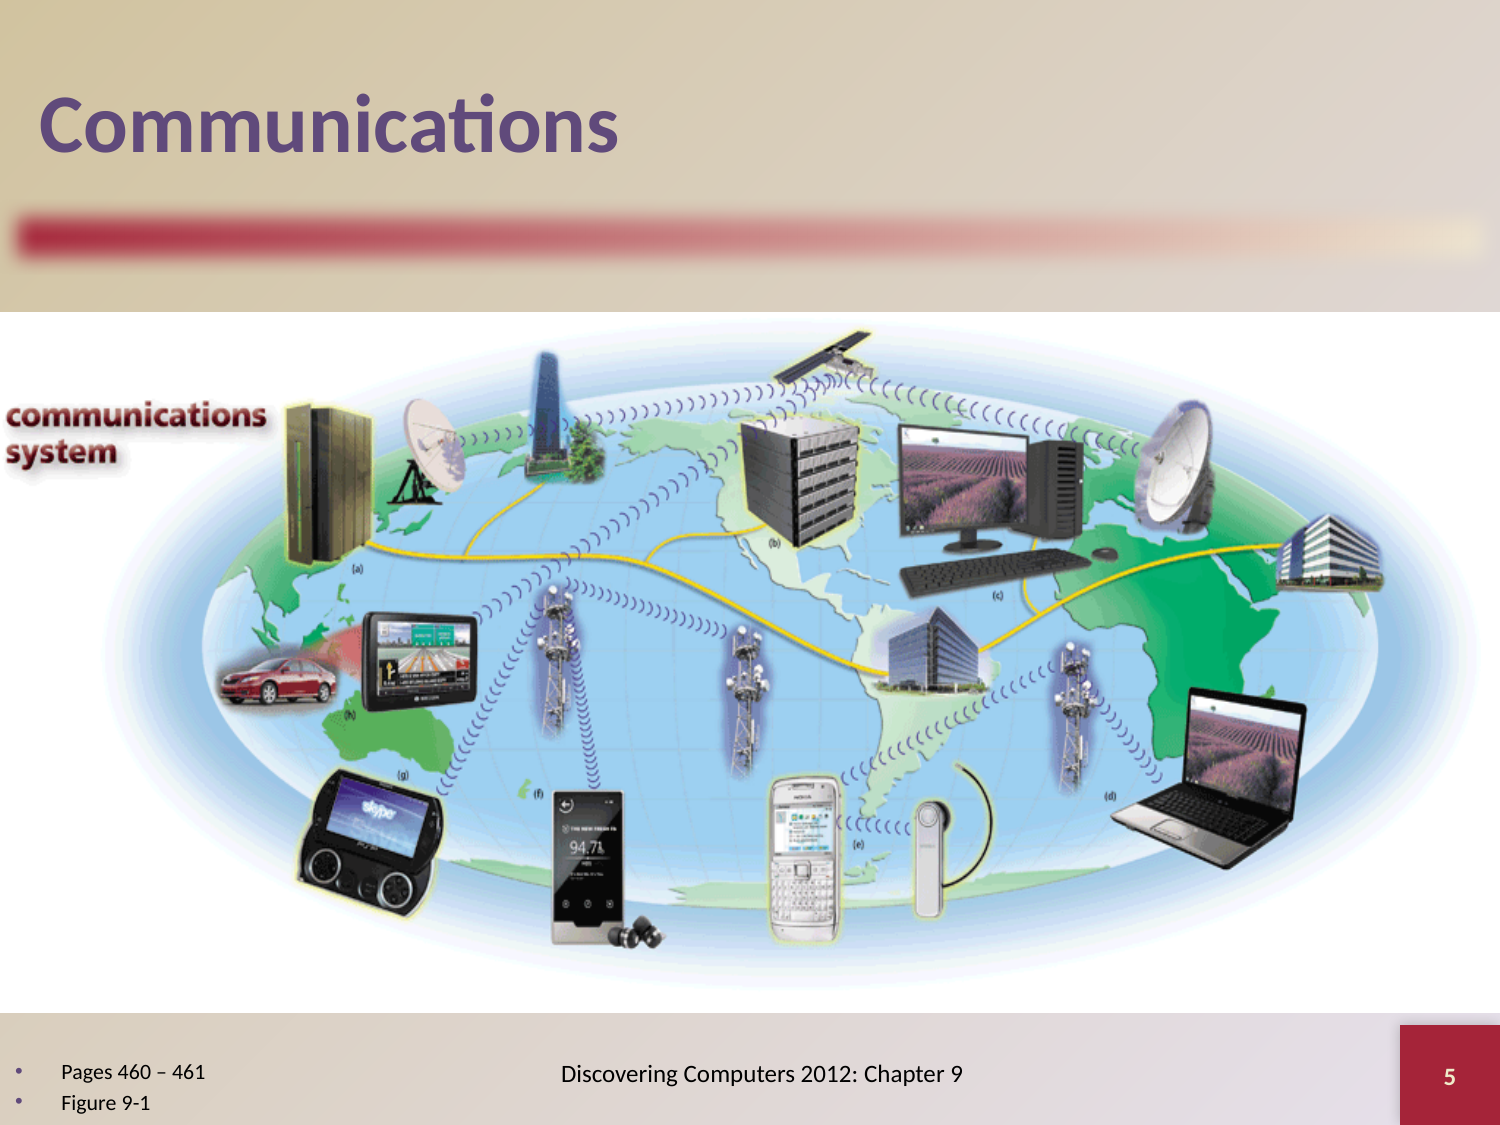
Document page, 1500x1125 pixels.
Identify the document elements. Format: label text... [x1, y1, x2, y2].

title Communications [24, 24, 1475, 213]
footer Discovering Computers 2012: Chapter 9 [450, 1042, 1075, 1103]
list Pages 460 – 461 Figure 9-1 [0, 1050, 275, 1125]
slide_number 5 [1400, 1025, 1500, 1125]
picture [0, 312, 1500, 1013]
